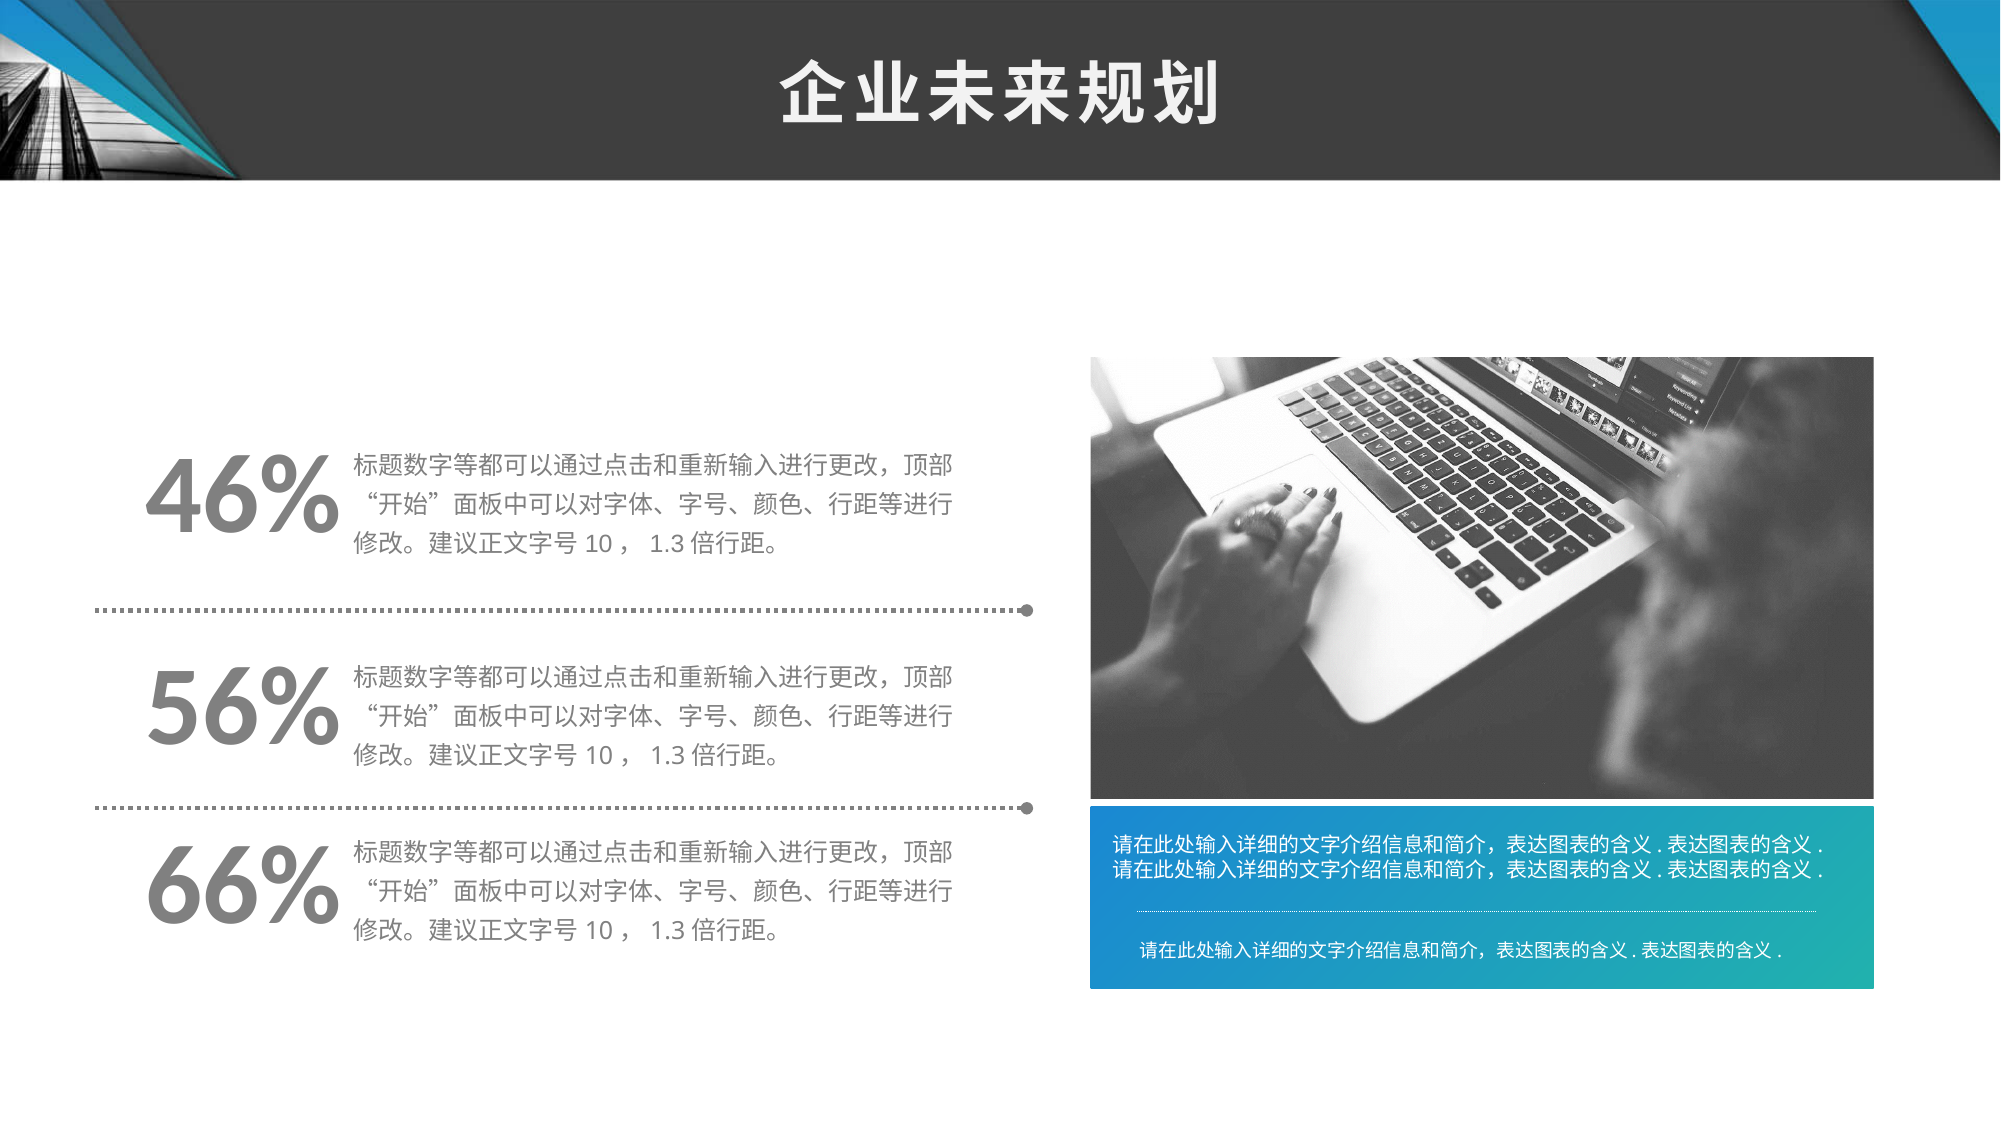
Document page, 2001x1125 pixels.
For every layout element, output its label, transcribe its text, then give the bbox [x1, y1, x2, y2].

picture [0, 0, 2001, 1125]
text_box 企业未来规划 [714, 49, 1286, 133]
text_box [91, 412, 1027, 955]
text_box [1090, 357, 1874, 992]
